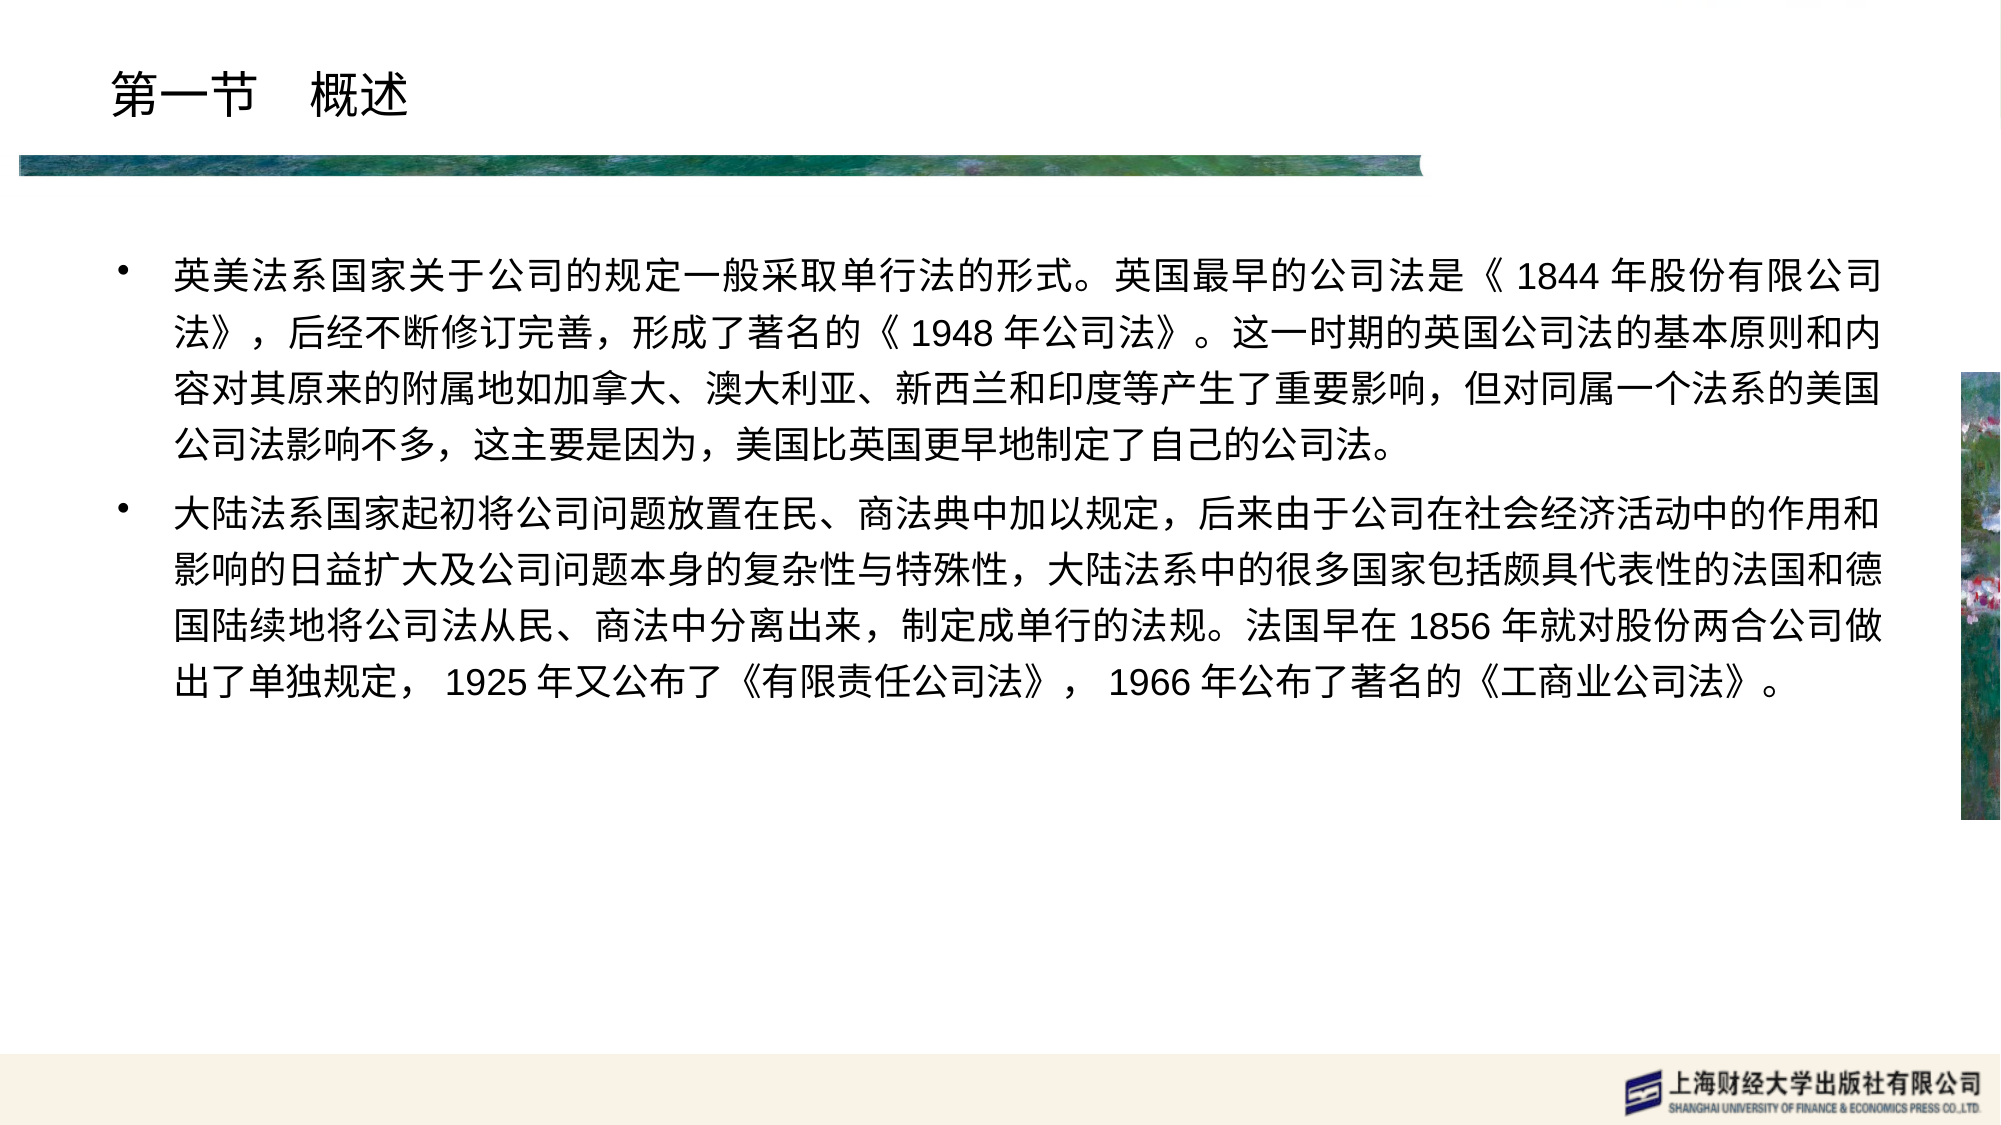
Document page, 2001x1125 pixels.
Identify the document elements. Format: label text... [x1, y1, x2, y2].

picture [0, 0, 2001, 1125]
title 第一节 概述 [94, 42, 1451, 146]
list 英美法系国家关于公司的规定一般采取单行法的形式。英国最早的公司法是《1844年股份有限公司法》，后经不断修订完善，形成了著名的《1948年公司法》。这一时期的英国公司法的基本原则和内容对其原来的附属地如加拿大、澳大利亚、新西兰和印度等产生了重要影响，但对同属一个法系的美国公司法影响不多，这主要是因为，美国比英国更早地制定了自己的公司法。 大陆法系国家起初将公司问题放置在民、商法典中加以规定，后来由于公司在社会经济活动中的作用和影响的日益扩大及公司问题本身的复杂性与特殊性，大陆法系中的很多国家包括颇具代表性的法国和德国陆续地将公司法从民、商法中分离出来，制定成单行的法规。法国早在1856年就对股份两合公司做出了单独规定，1925年又公布了《有限责任公司法》，1966年公布了著名的《工商业公司法》。 [102, 233, 1898, 1032]
